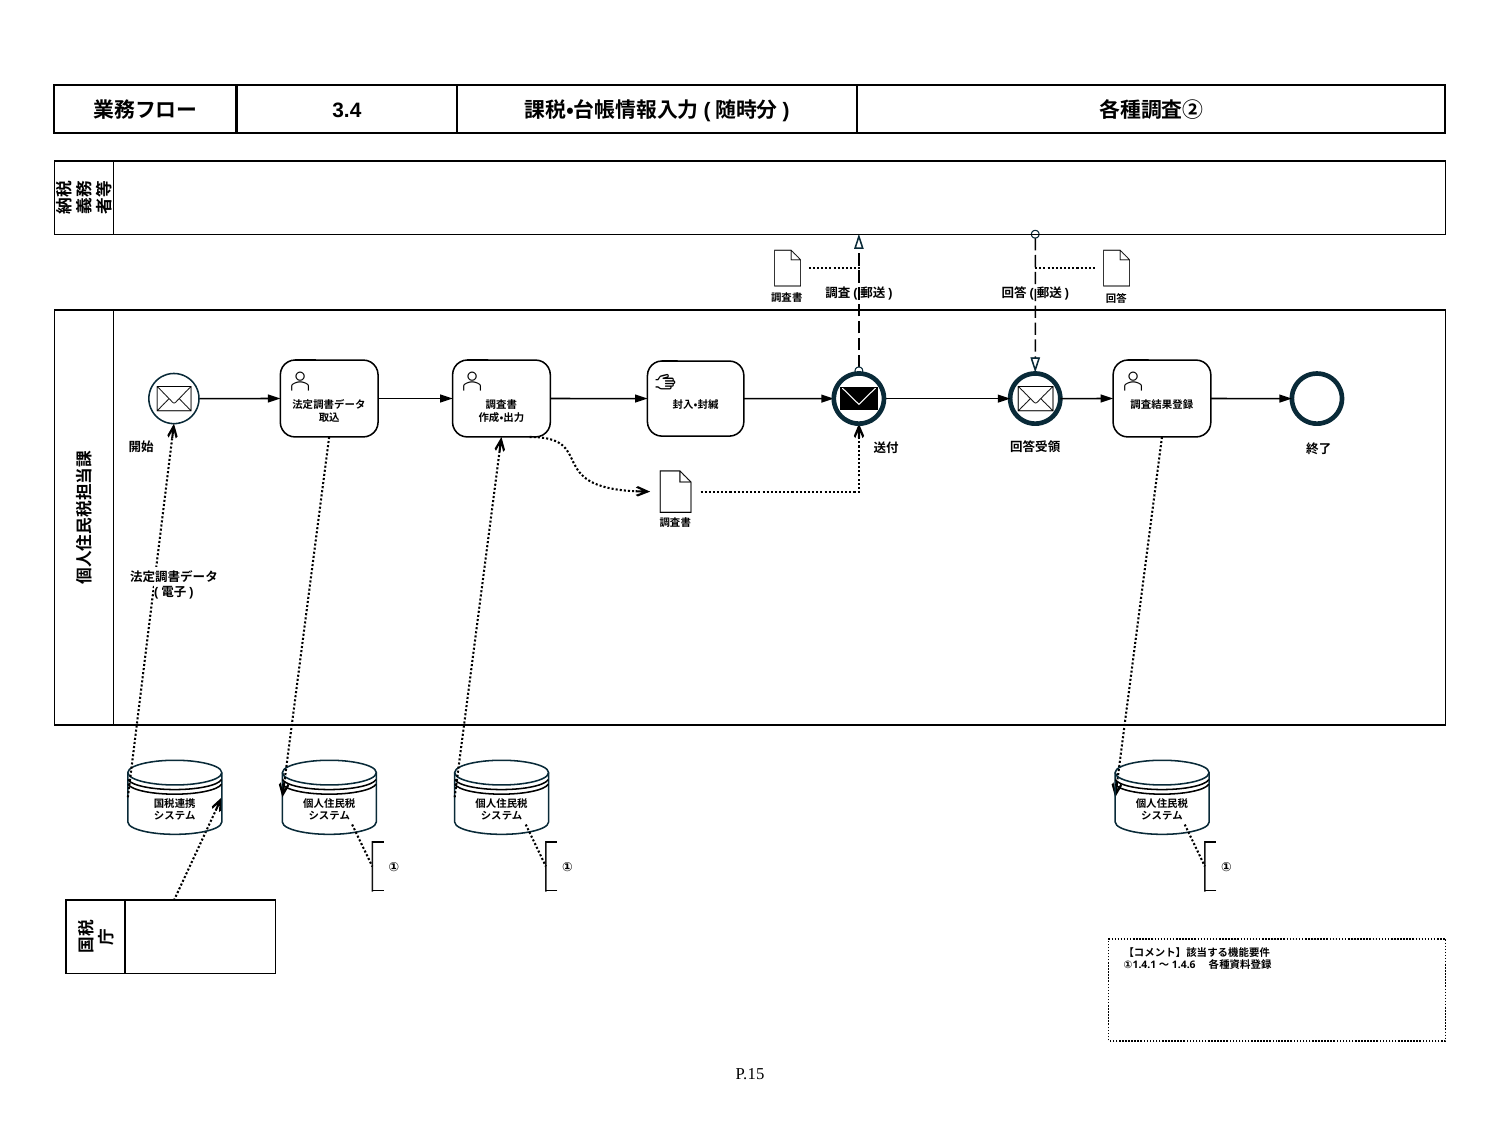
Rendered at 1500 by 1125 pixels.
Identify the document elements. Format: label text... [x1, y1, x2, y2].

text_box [833, 372, 885, 425]
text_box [65, 899, 276, 975]
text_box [351, 823, 477, 892]
text_box 回答(郵送) [977, 281, 1030, 304]
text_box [453, 759, 550, 835]
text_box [1112, 359, 1212, 438]
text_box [1030, 236, 1040, 309]
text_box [279, 359, 379, 438]
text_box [281, 759, 377, 835]
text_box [126, 759, 223, 835]
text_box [53, 84, 1447, 134]
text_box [736, 246, 861, 322]
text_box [1184, 823, 1309, 892]
text_box 【コメント】該当する機能要件 ①1.4.1～1.4.6 各種資料登録 [1107, 937, 1447, 1042]
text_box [646, 360, 745, 436]
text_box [1034, 246, 1167, 323]
slide_number P.15 [581, 1042, 919, 1103]
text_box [1114, 759, 1210, 835]
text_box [148, 372, 200, 425]
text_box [53, 309, 1447, 726]
text_box 調査(郵送) [864, 281, 918, 304]
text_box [529, 436, 721, 556]
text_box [452, 359, 551, 438]
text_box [1009, 372, 1061, 425]
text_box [854, 236, 864, 309]
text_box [53, 160, 1447, 236]
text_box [525, 823, 650, 892]
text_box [699, 423, 860, 493]
